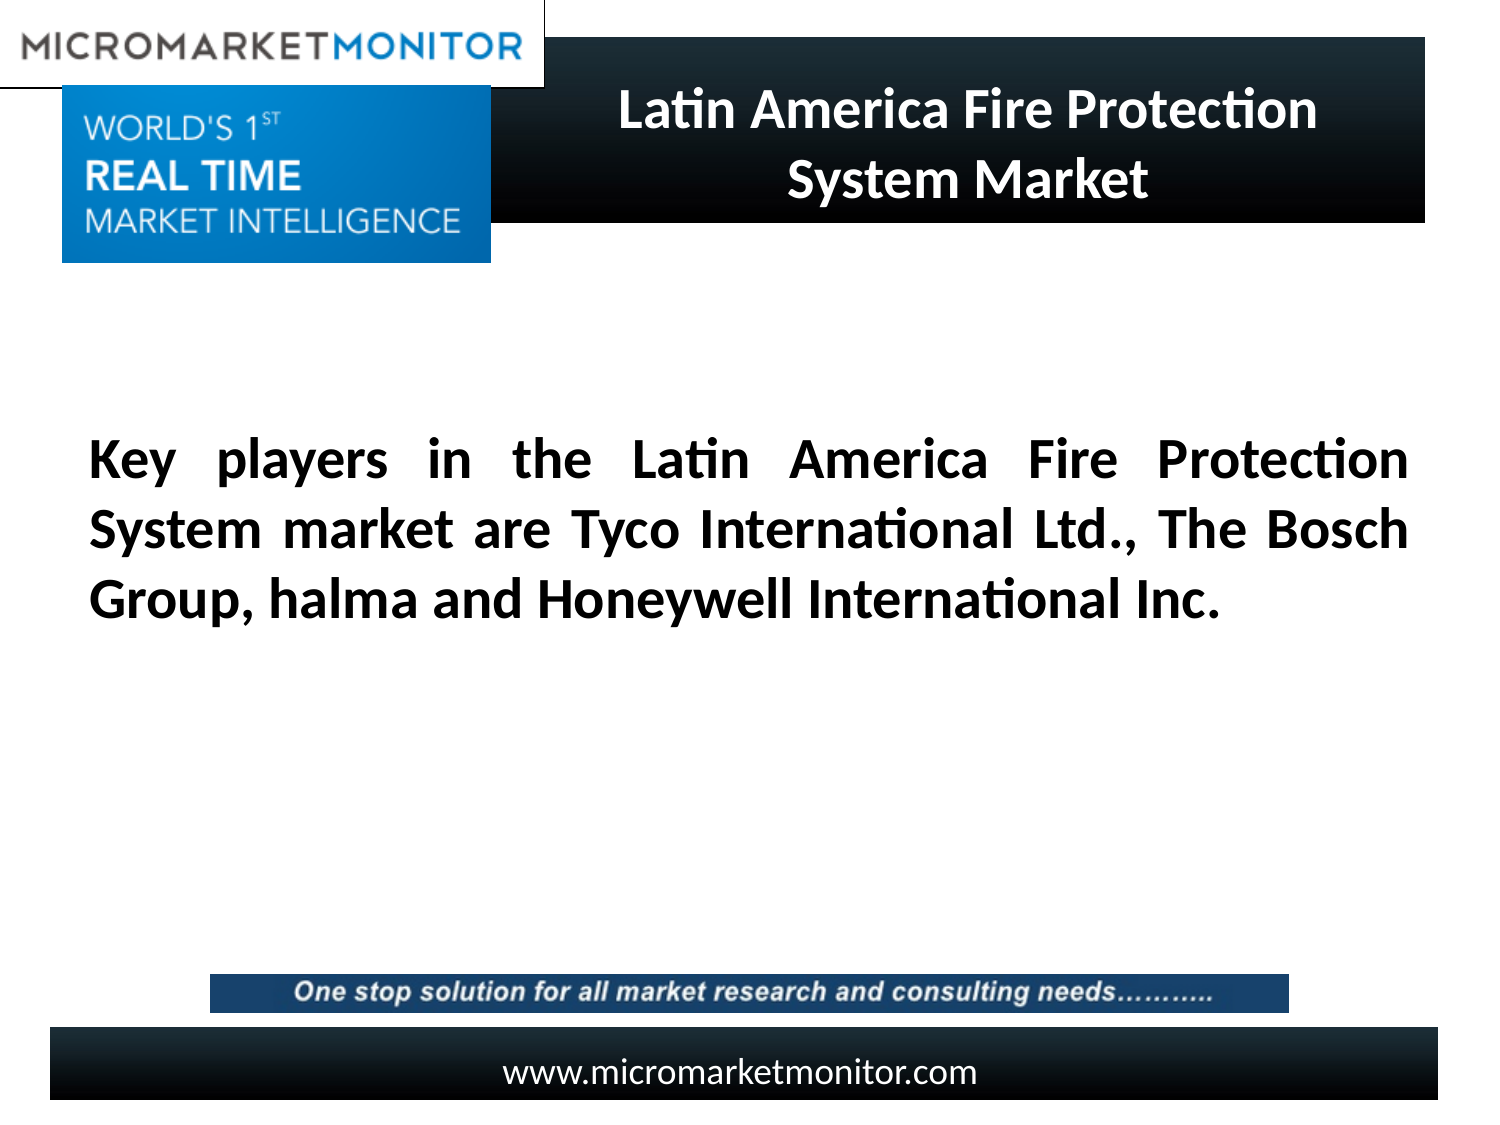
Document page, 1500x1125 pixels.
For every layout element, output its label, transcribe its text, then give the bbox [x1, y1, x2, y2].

picture [210, 974, 1290, 1013]
picture [0, 0, 1426, 263]
text_box Key players in the Latin America Fire Protection System market are Tyco International Ltd., The Bosch Group, halma and Honeywell International Inc. [74, 412, 1425, 638]
picture [49, 1027, 1438, 1101]
